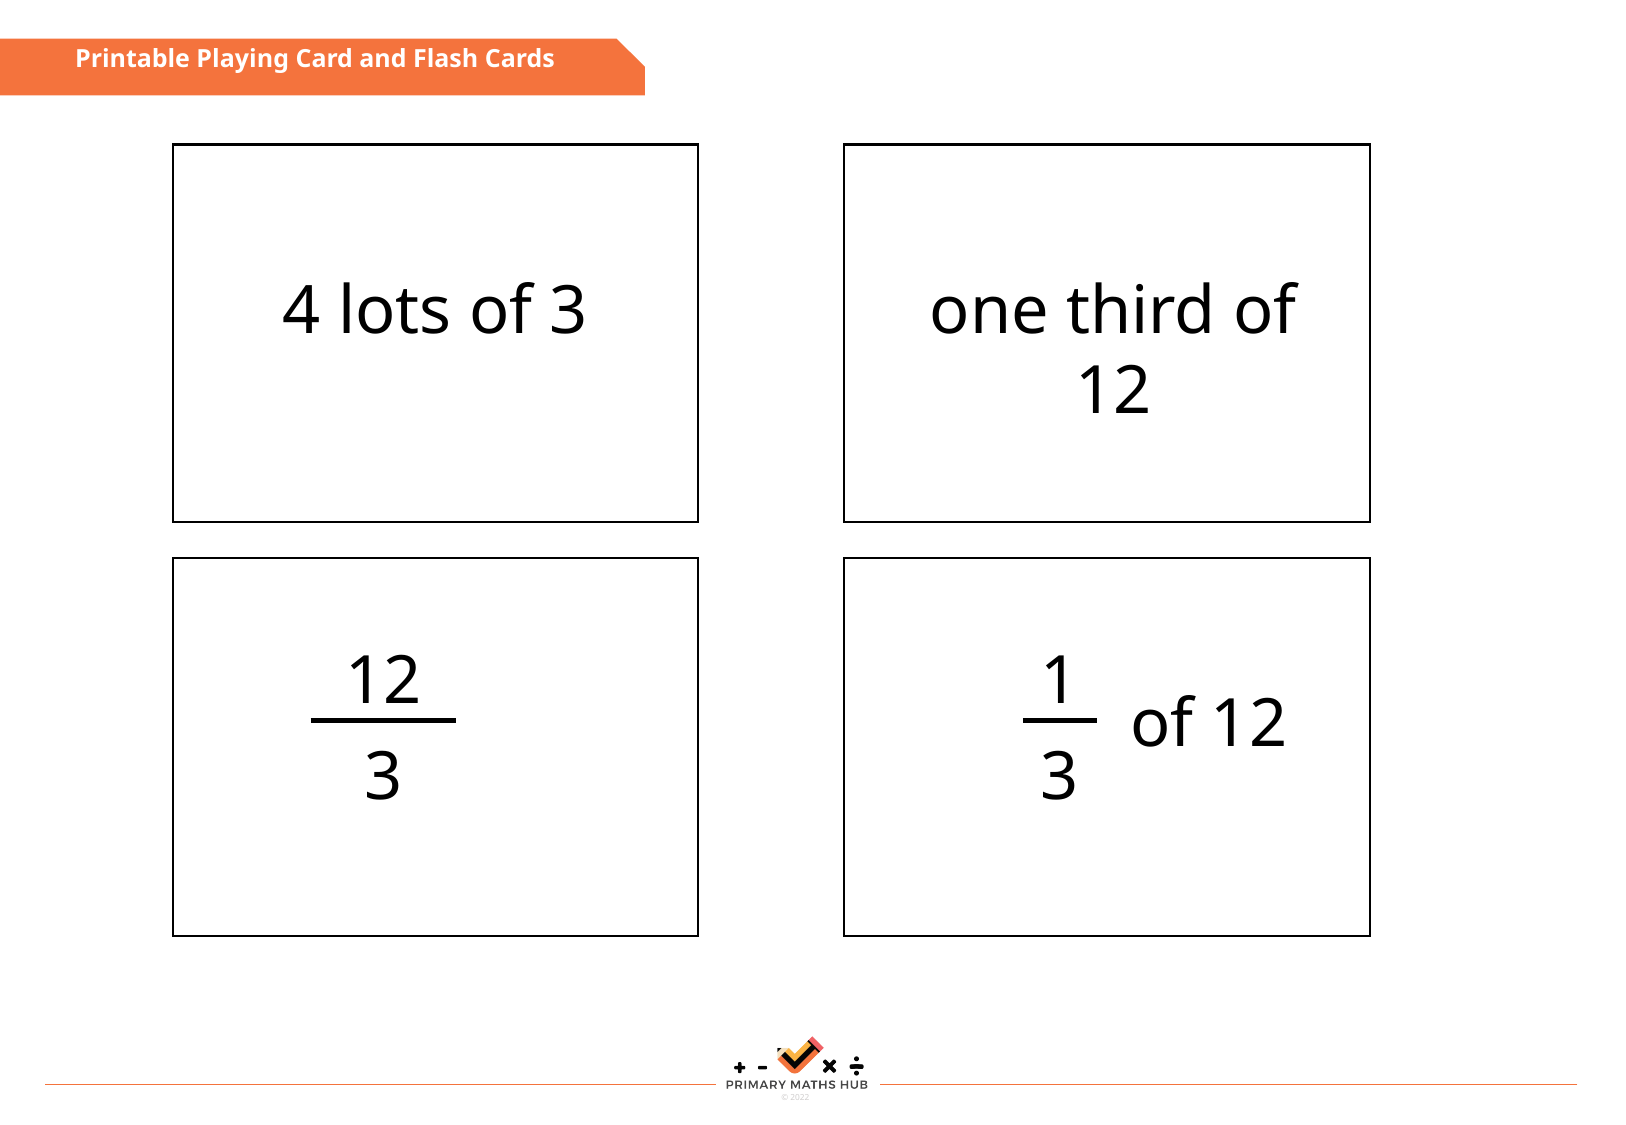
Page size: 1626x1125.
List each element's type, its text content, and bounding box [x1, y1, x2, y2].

text_box [172, 557, 699, 937]
text_box one third of 12 [894, 259, 1333, 435]
table_cell 3 [1023, 723, 1097, 815]
text_box of 12 [1103, 672, 1315, 767]
text_box [843, 143, 1371, 523]
table_header 12 [311, 625, 456, 718]
table_header 1 [1023, 625, 1097, 718]
text_box [172, 143, 699, 259]
text_box [843, 557, 1371, 937]
text_box Printable Playing Card and Flash Cards [0, 37, 646, 97]
text_box [172, 355, 699, 523]
table_cell 3 [311, 723, 456, 815]
text_box 4 lots of 3 [172, 259, 699, 355]
text_box © 2022 [720, 1084, 870, 1110]
picture [722, 1034, 872, 1094]
